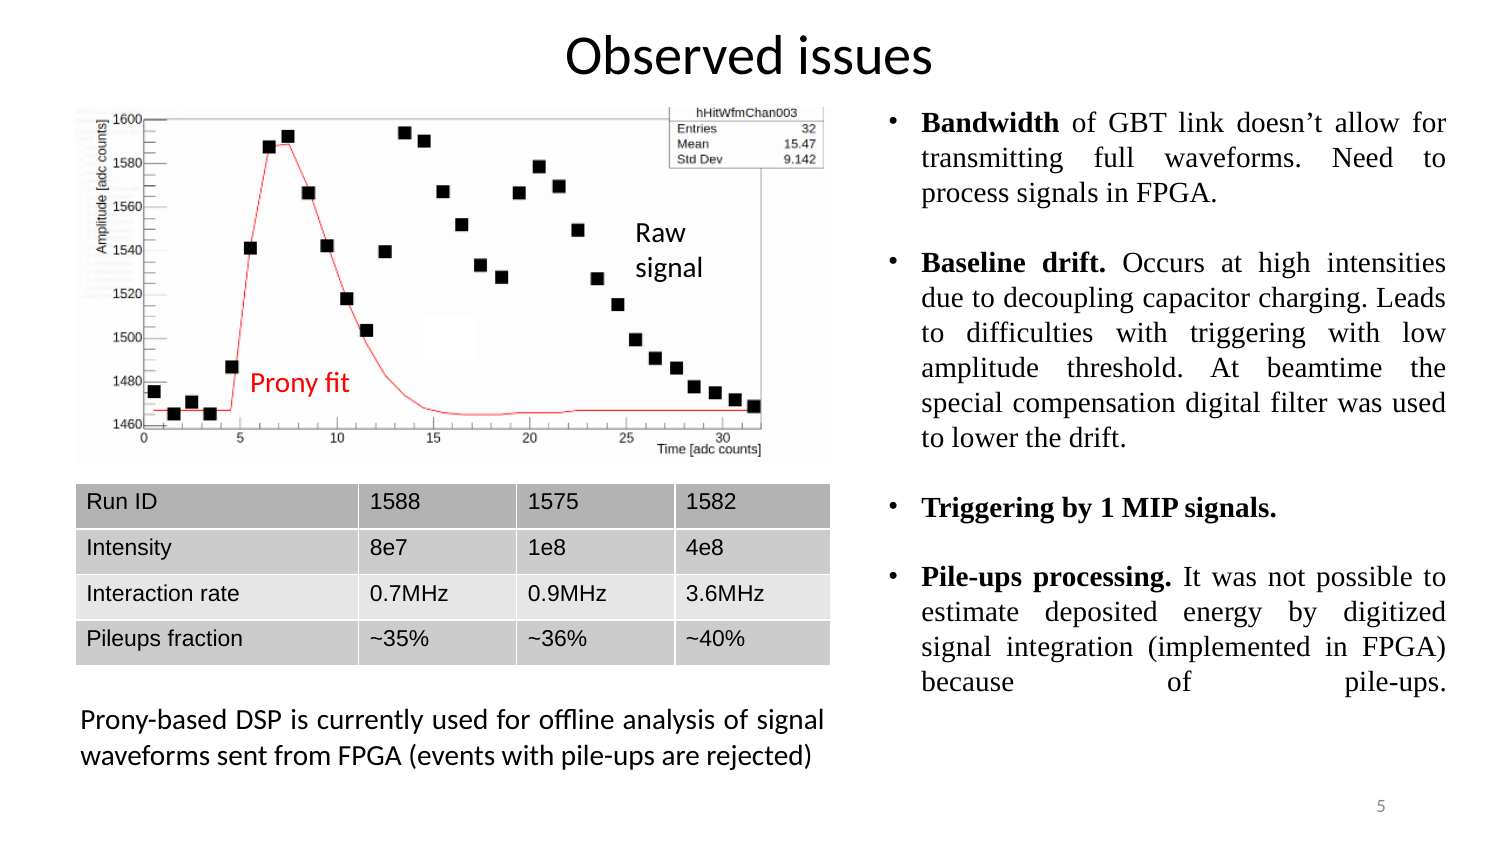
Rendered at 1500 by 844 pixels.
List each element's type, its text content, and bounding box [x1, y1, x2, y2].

text_box Prony-based DSP is currently used for offline analysis of signal waveforms sent from FPGA (events with pile-ups are rejected) [65, 685, 841, 786]
table_cell 4e8 [676, 530, 830, 574]
table_header 1575 [517, 484, 674, 528]
table_cell ~35% [359, 621, 516, 665]
table_cell 8e7 [359, 530, 516, 574]
text_box Observed issues [362, 12, 1138, 77]
table_cell 0.9MHz [517, 575, 674, 619]
table_cell 0.7MHz [359, 575, 516, 619]
table_header Run ID [76, 484, 358, 528]
table_cell ~36% [517, 621, 674, 665]
table_cell 1e8 [517, 530, 674, 574]
table_cell 3.6MHz [676, 575, 830, 619]
table_cell Intensity [76, 530, 358, 574]
table_cell ~40% [676, 621, 830, 665]
table_header 1582 [676, 484, 830, 528]
table_cell Interaction rate [76, 575, 358, 619]
table_header 1588 [359, 484, 516, 528]
text_box Bandwidth of GBT link doesn’t allow for transmitting full waveforms. Need to process signals in FPGA. Baseline drift. Occurs at high intensities due to decoupling capacitor charging. Leads to difficulties with triggering with low amplitude threshold. At beamtime the special compensation digital filter was used to lower the drift. Triggering by 1 MIP signals. Pile-ups processing. It was not possible to estimate deposited energy by digitized signal integration (implemented in FPGA) because of pile-ups. [874, 97, 1459, 739]
slide_number ‹#› [1059, 782, 1397, 827]
table_cell Pileups fraction [76, 621, 358, 665]
picture [74, 107, 831, 464]
